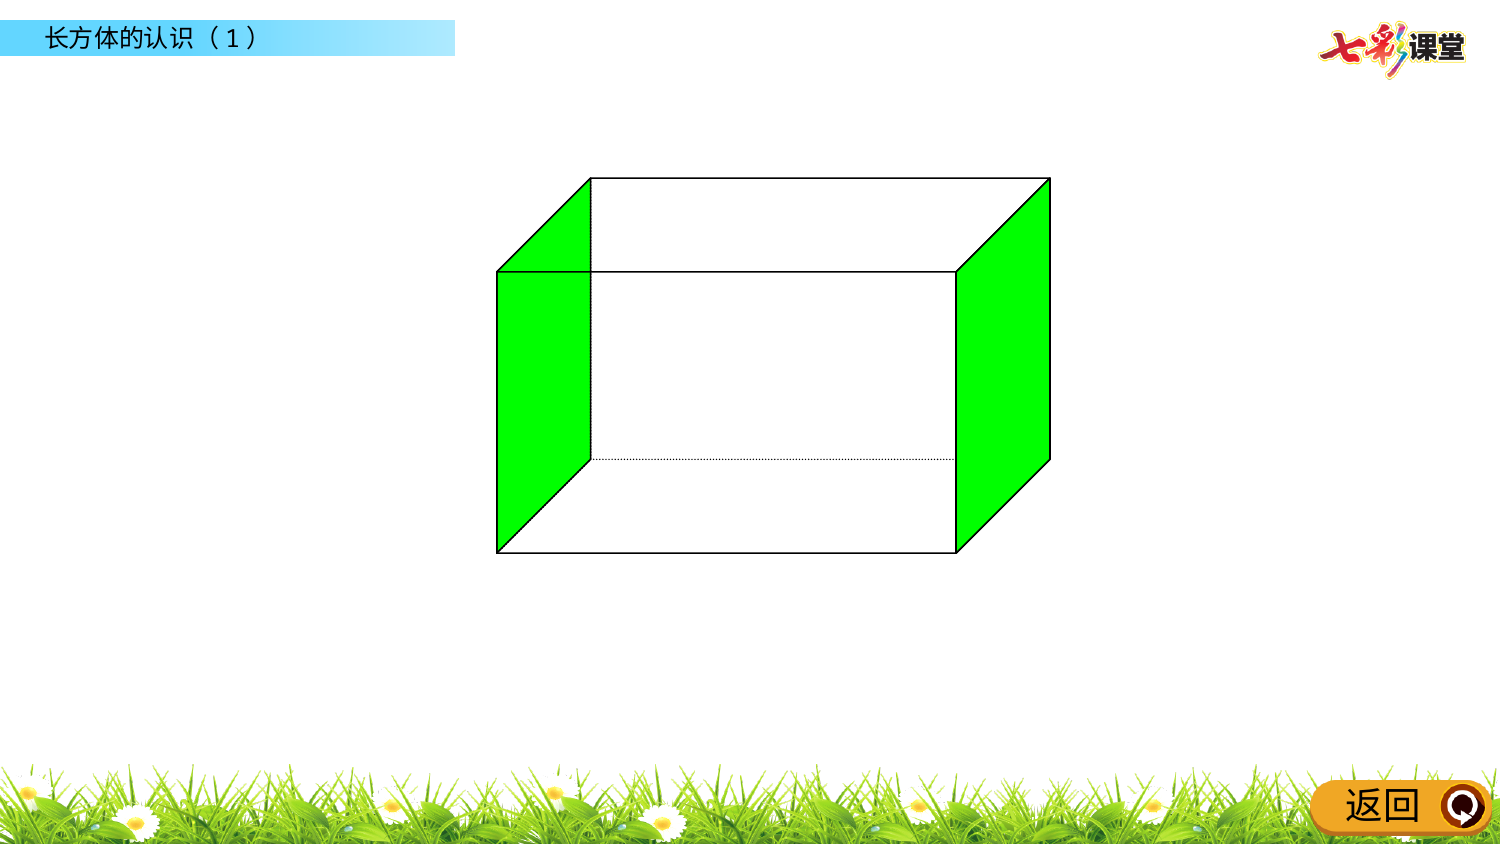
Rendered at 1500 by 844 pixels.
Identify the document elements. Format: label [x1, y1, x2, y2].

picture [1316, 20, 1468, 80]
picture [0, 764, 1500, 844]
text_box [496, 177, 1051, 554]
